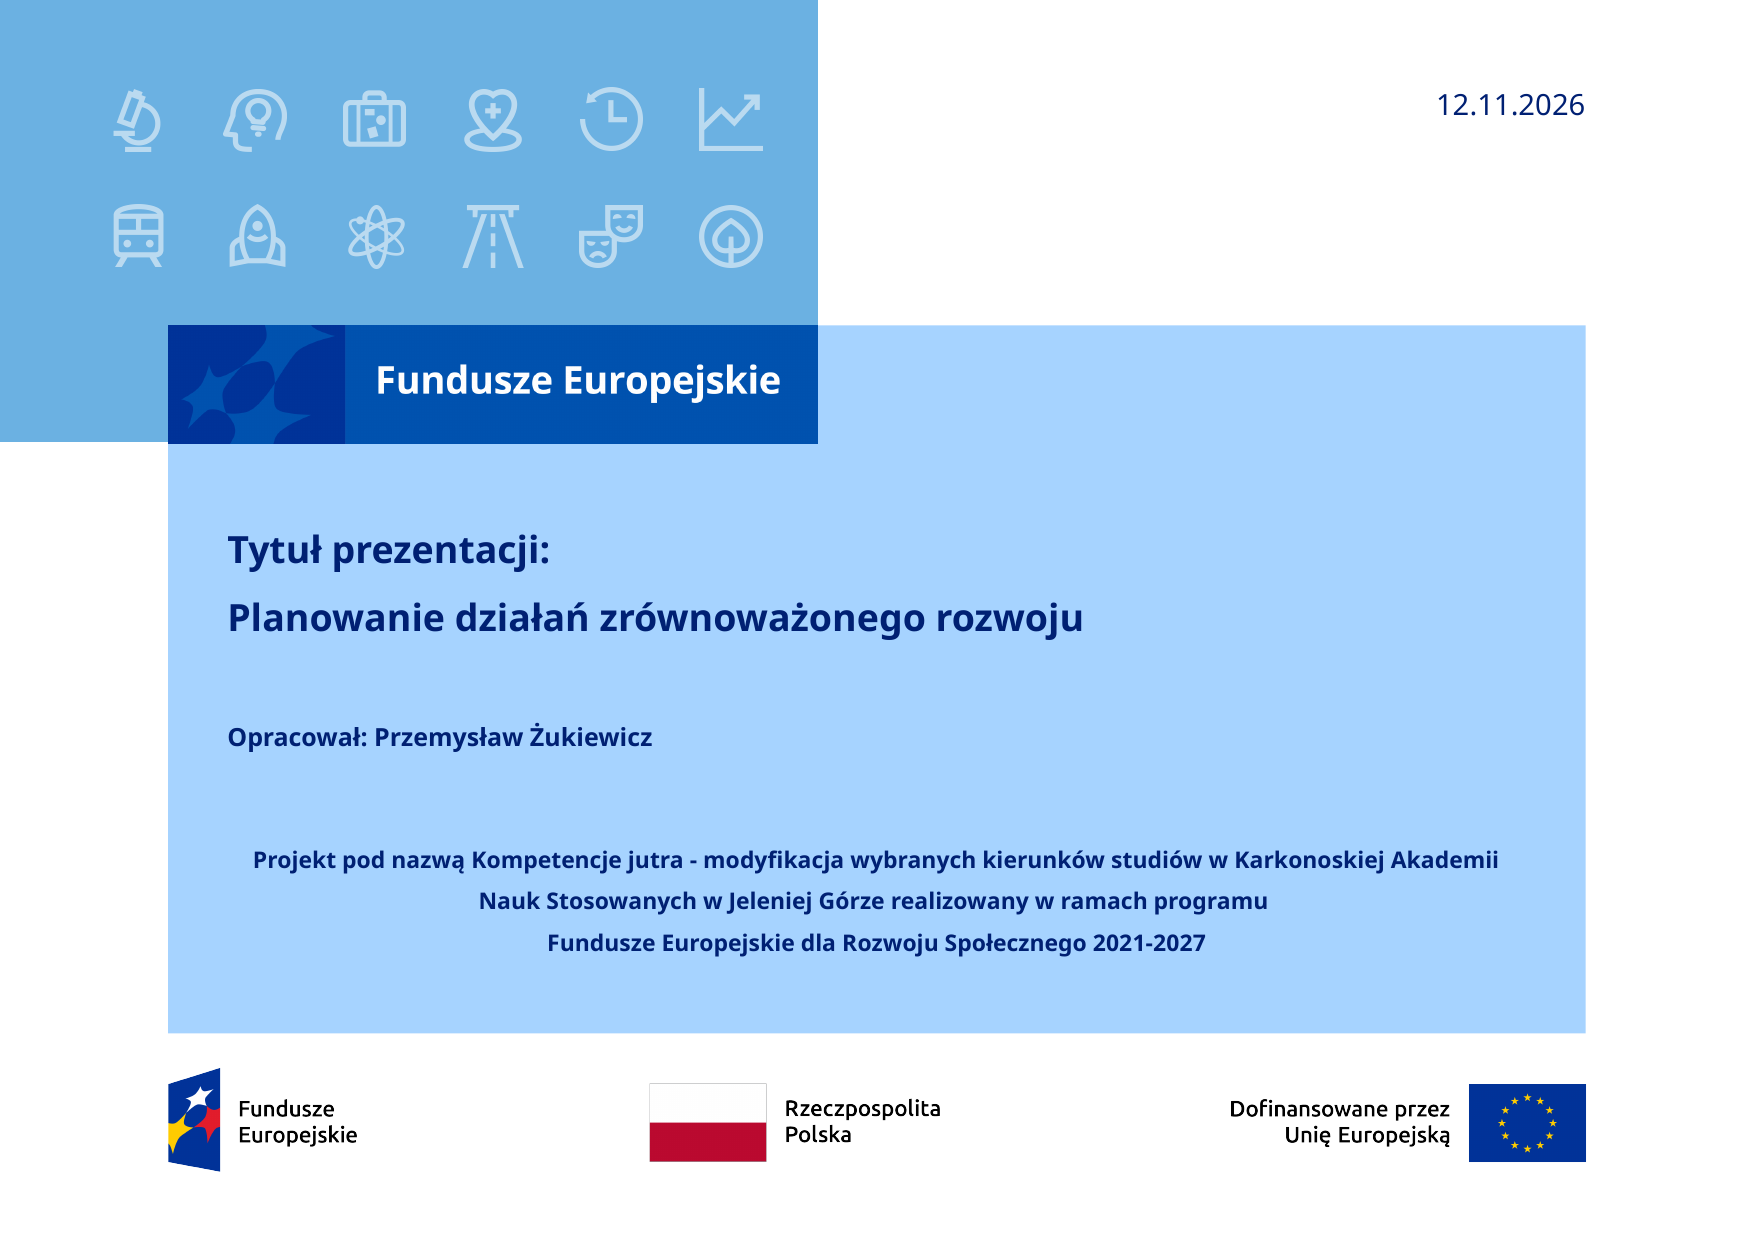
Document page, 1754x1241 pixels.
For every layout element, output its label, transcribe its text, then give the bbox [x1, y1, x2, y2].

subtitle Projekt pod nazwą Kompetencje jutra - modyfikacja wybranych kierunków studiów w Karkonoskiej Akademii Nauk Stosowanych w Jeleniej Górze realizowany w ramach programu Fundusze Europejskie dla Rozwoju Społecznego 2021-2027 [227, 797, 1527, 975]
picture [610, 1044, 979, 1201]
picture [1192, 1045, 1625, 1201]
title Tytuł prezentacji: Planowanie działań zrównoważonego rozwoju Opracował: Przemysław Żukiewicz [227, 503, 1527, 786]
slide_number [1290, 88, 1586, 146]
picture [129, 1045, 396, 1201]
picture [168, 325, 818, 444]
